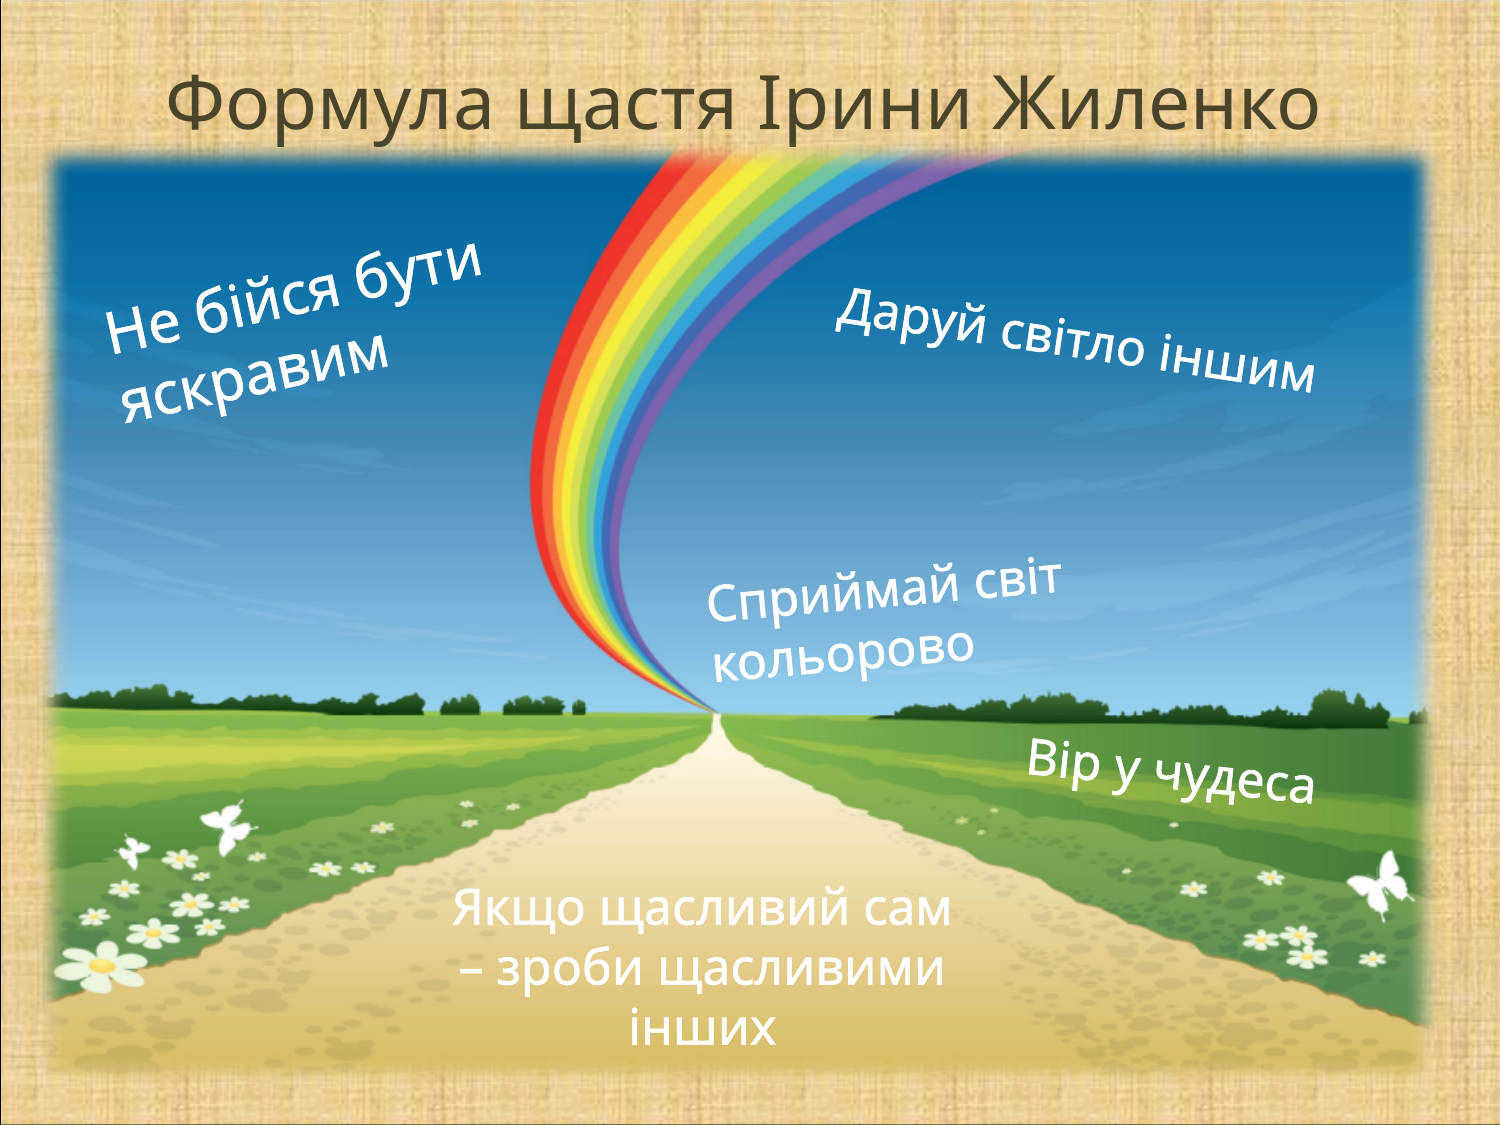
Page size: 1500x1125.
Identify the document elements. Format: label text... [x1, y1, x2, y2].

text_box Формула щастя Ірини Жиленко [35, 46, 1454, 152]
picture [0, 0, 1500, 1125]
